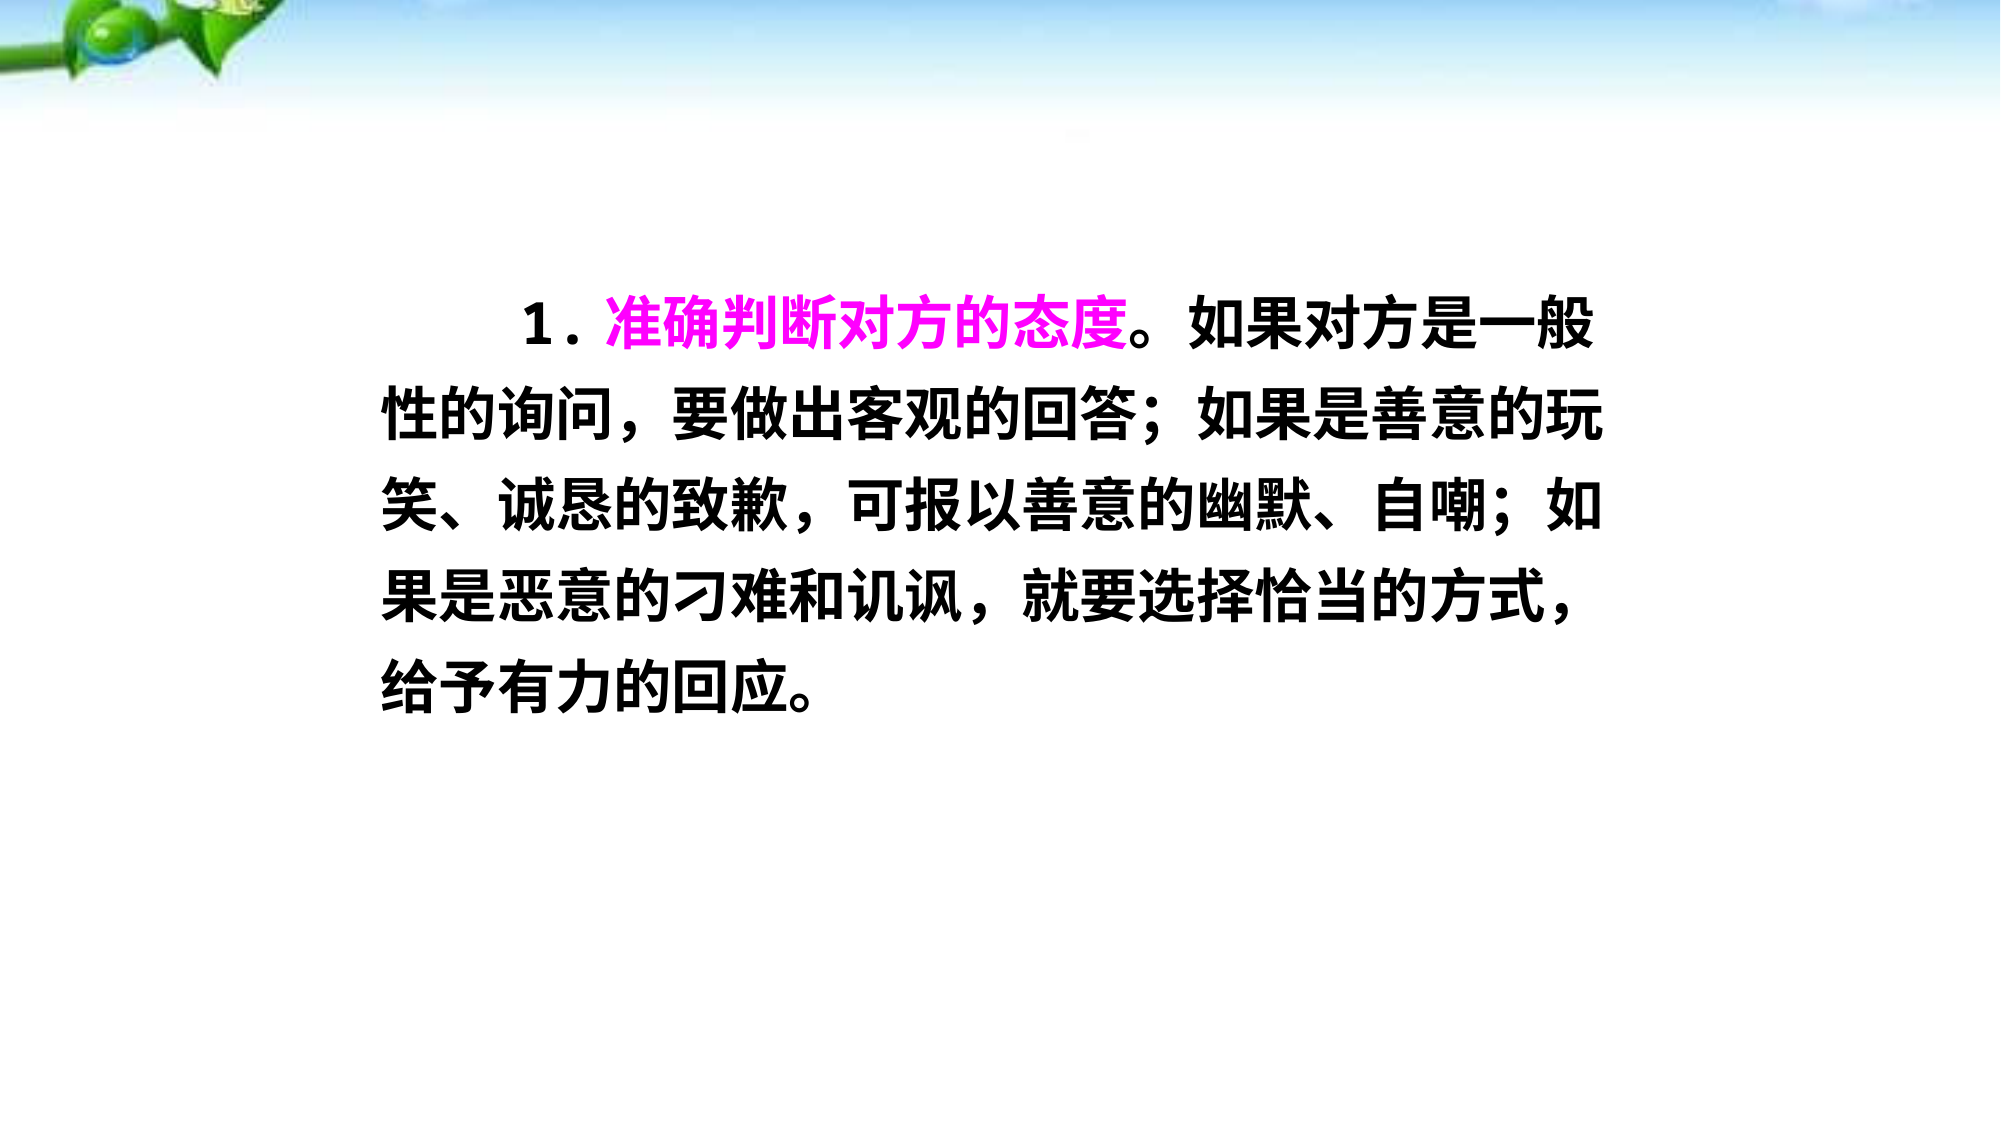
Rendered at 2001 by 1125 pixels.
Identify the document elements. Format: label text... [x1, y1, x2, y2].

text_box 1.准确判断对方的态度。如果对方是一般性的询问，要做出客观的回答；如果是善意的玩笑、诚恳的致歉，可报以善意的幽默、自嘲；如果是恶意的刁难和讥讽，就要选择恰当的方式，给予有力的回应。 [365, 257, 1635, 728]
picture [0, 0, 2001, 1125]
